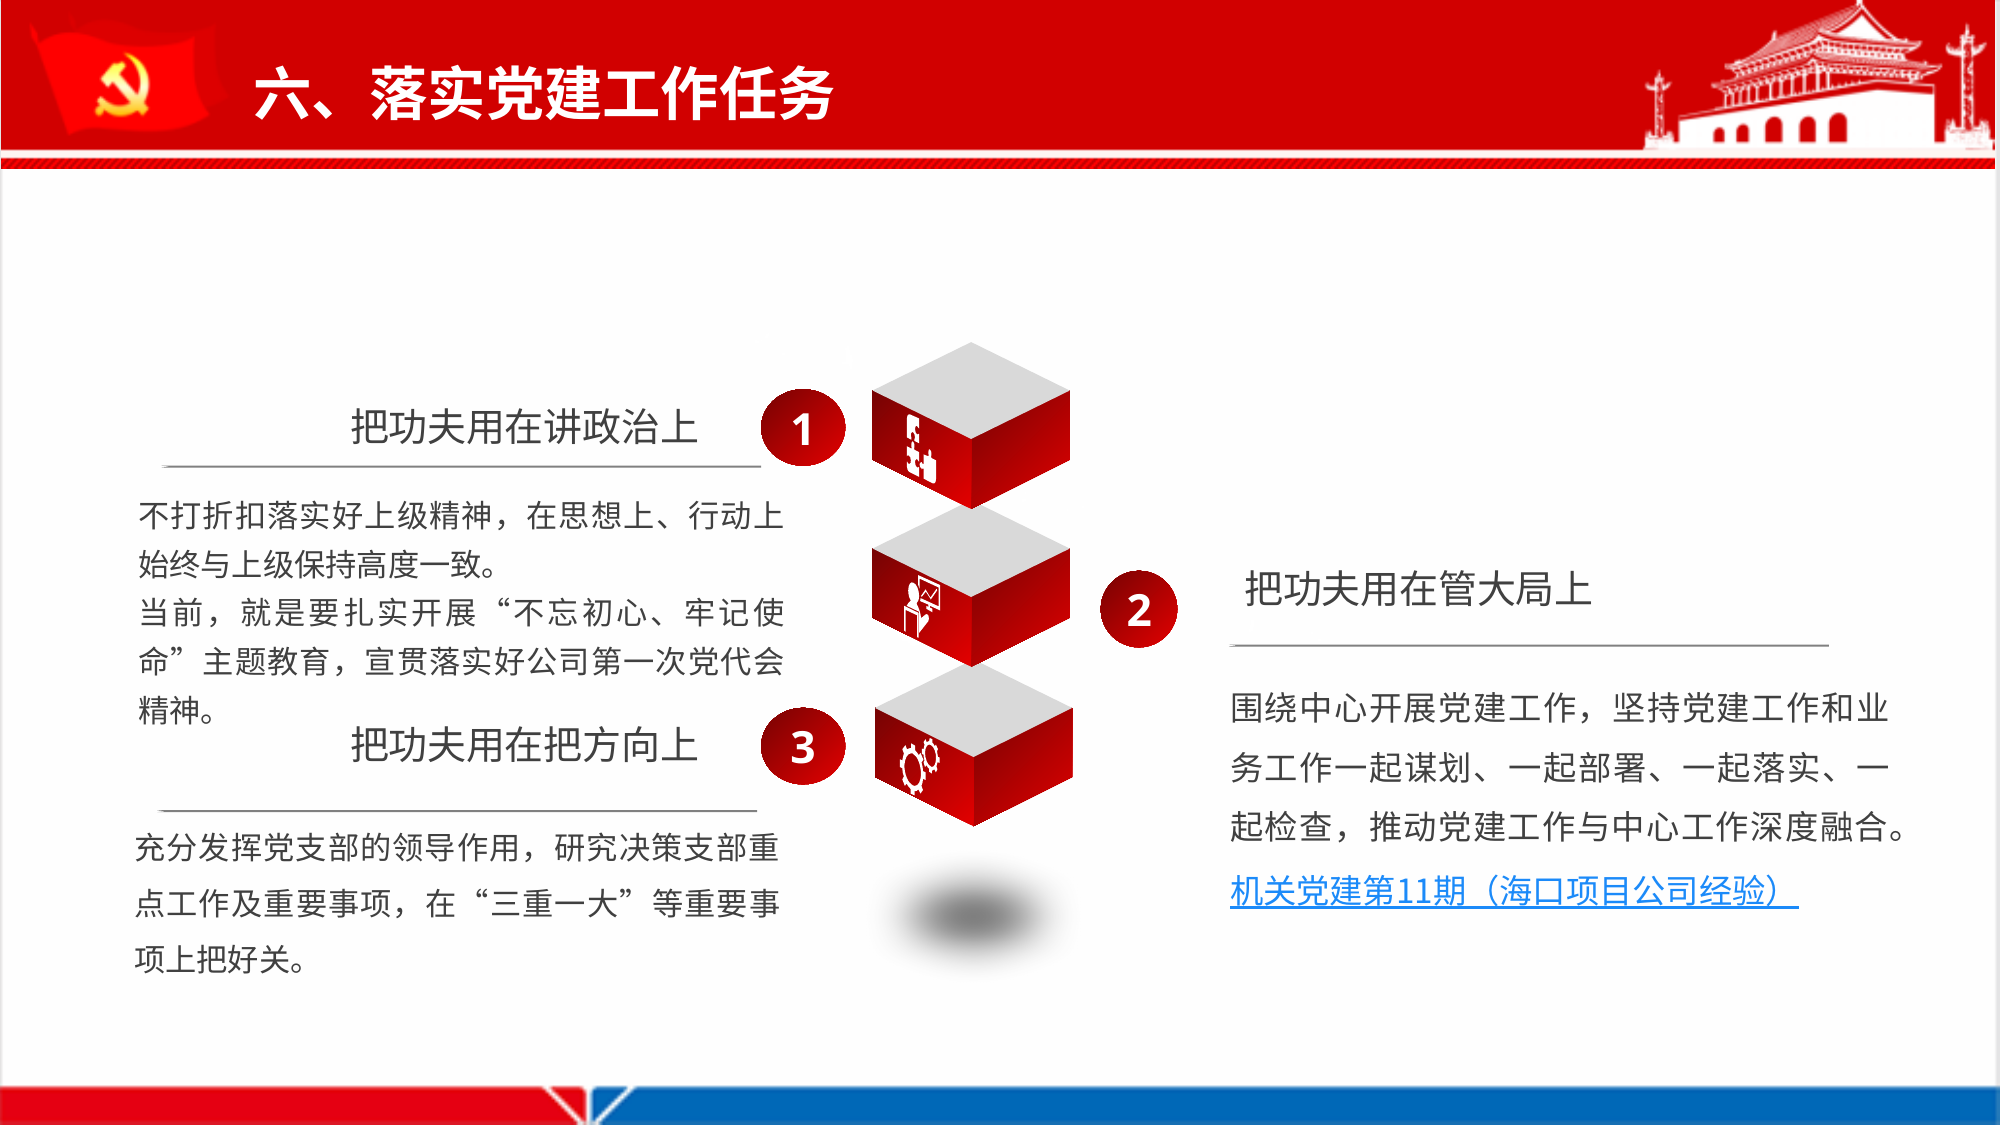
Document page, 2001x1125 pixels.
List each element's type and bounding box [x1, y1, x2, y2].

picture [0, 0, 2000, 1125]
text_box [872, 509, 1070, 667]
text_box [123, 389, 846, 707]
text_box [874, 659, 1073, 827]
text_box [1100, 557, 1905, 917]
text_box [872, 342, 1070, 509]
text_box [119, 707, 846, 1036]
